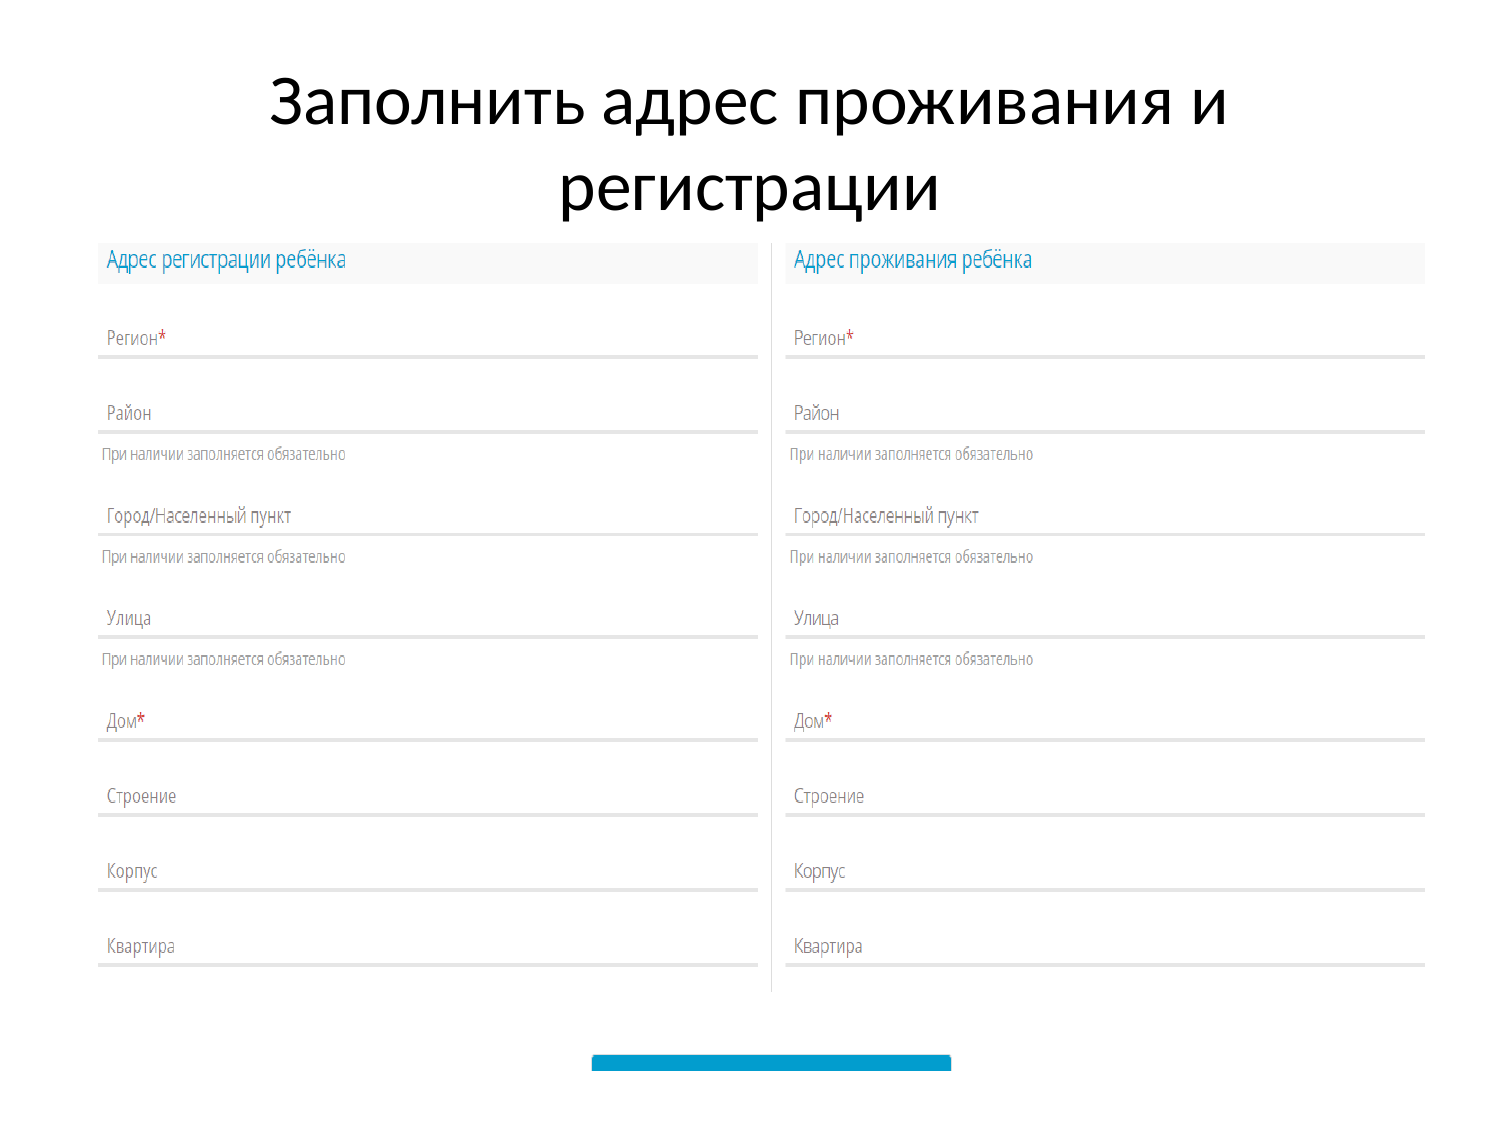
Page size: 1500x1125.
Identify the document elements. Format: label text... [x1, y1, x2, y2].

title Заполнить адрес проживания и регистрации [75, 45, 1425, 233]
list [74, 243, 1426, 1071]
